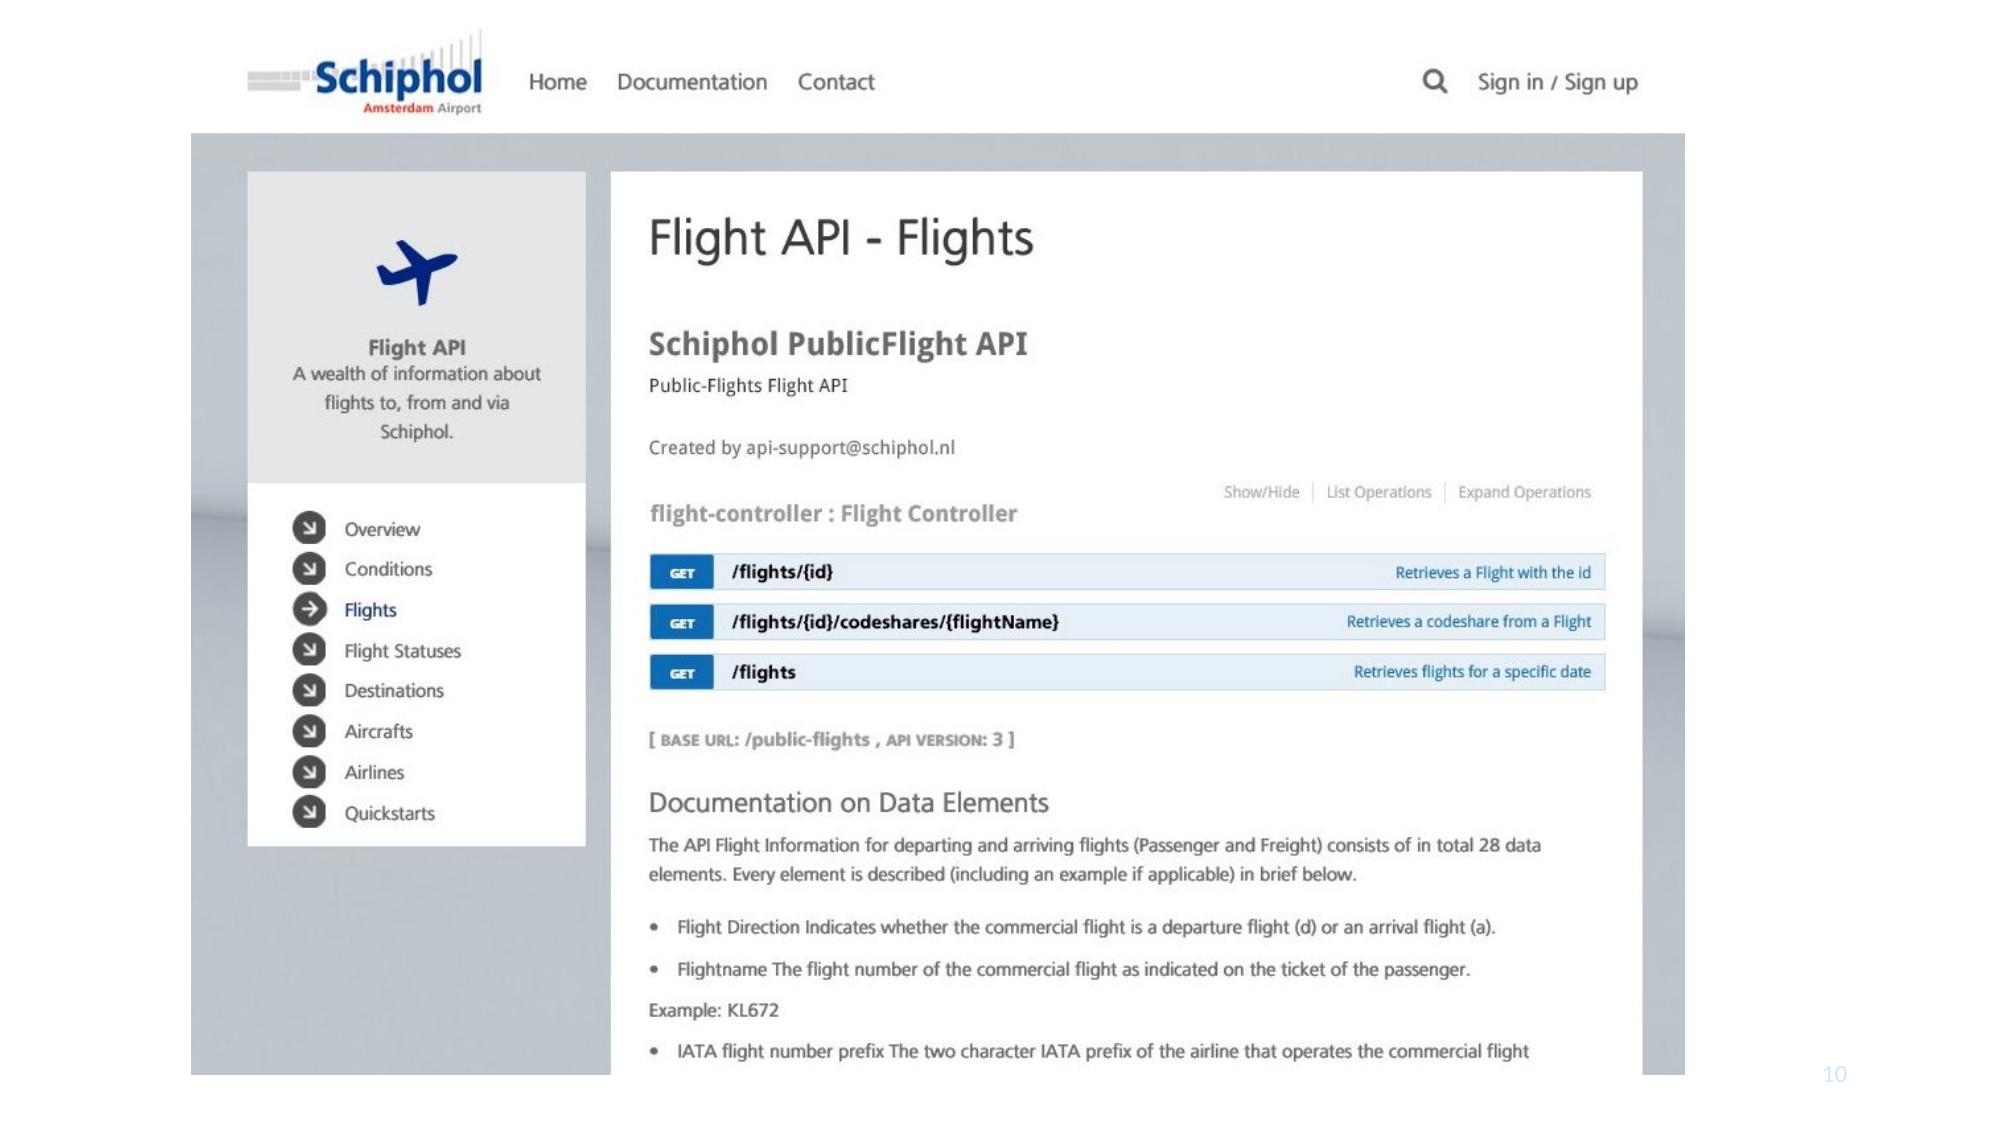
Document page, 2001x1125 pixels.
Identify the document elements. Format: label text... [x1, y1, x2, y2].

picture [191, 25, 1685, 1076]
slide_number 10 [1412, 1042, 1863, 1103]
